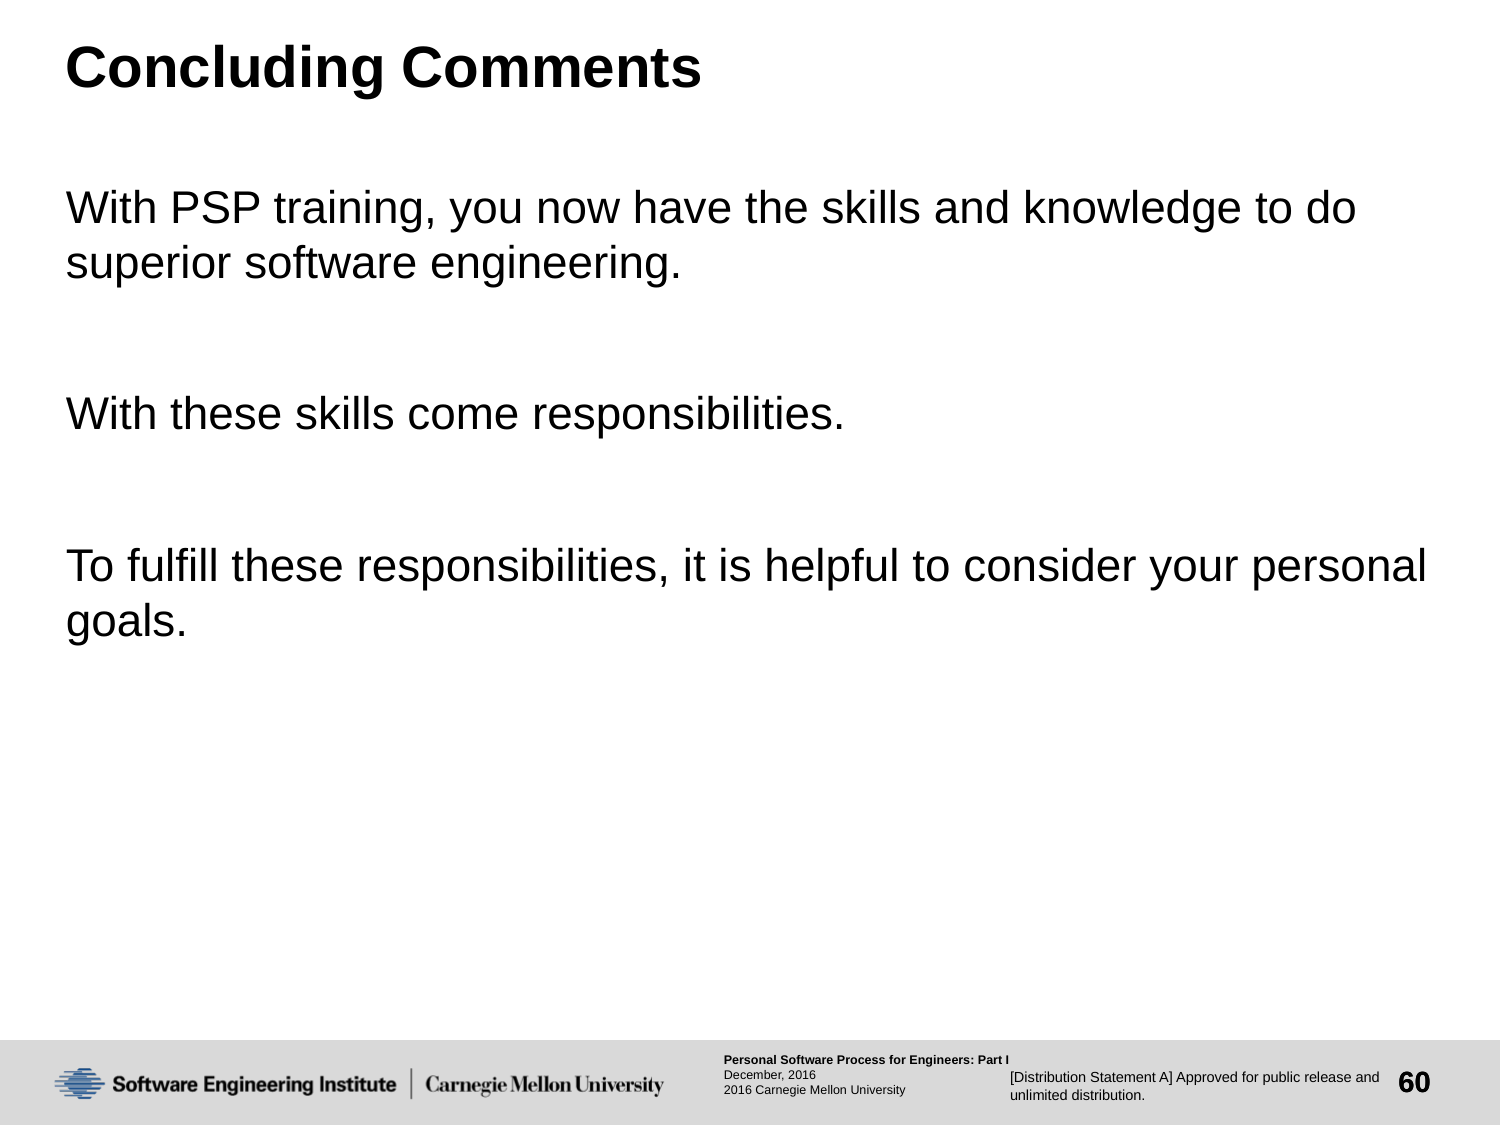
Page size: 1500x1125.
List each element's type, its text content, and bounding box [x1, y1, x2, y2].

picture [46, 1061, 673, 1104]
list With PSP training, you now have the skills and knowledge to do superior software engineering. With these skills come responsibilities. To fulfill these responsibilities, it is helpful to consider your personal goals. [65, 177, 1431, 1000]
title Concluding Comments [65, 37, 1313, 148]
